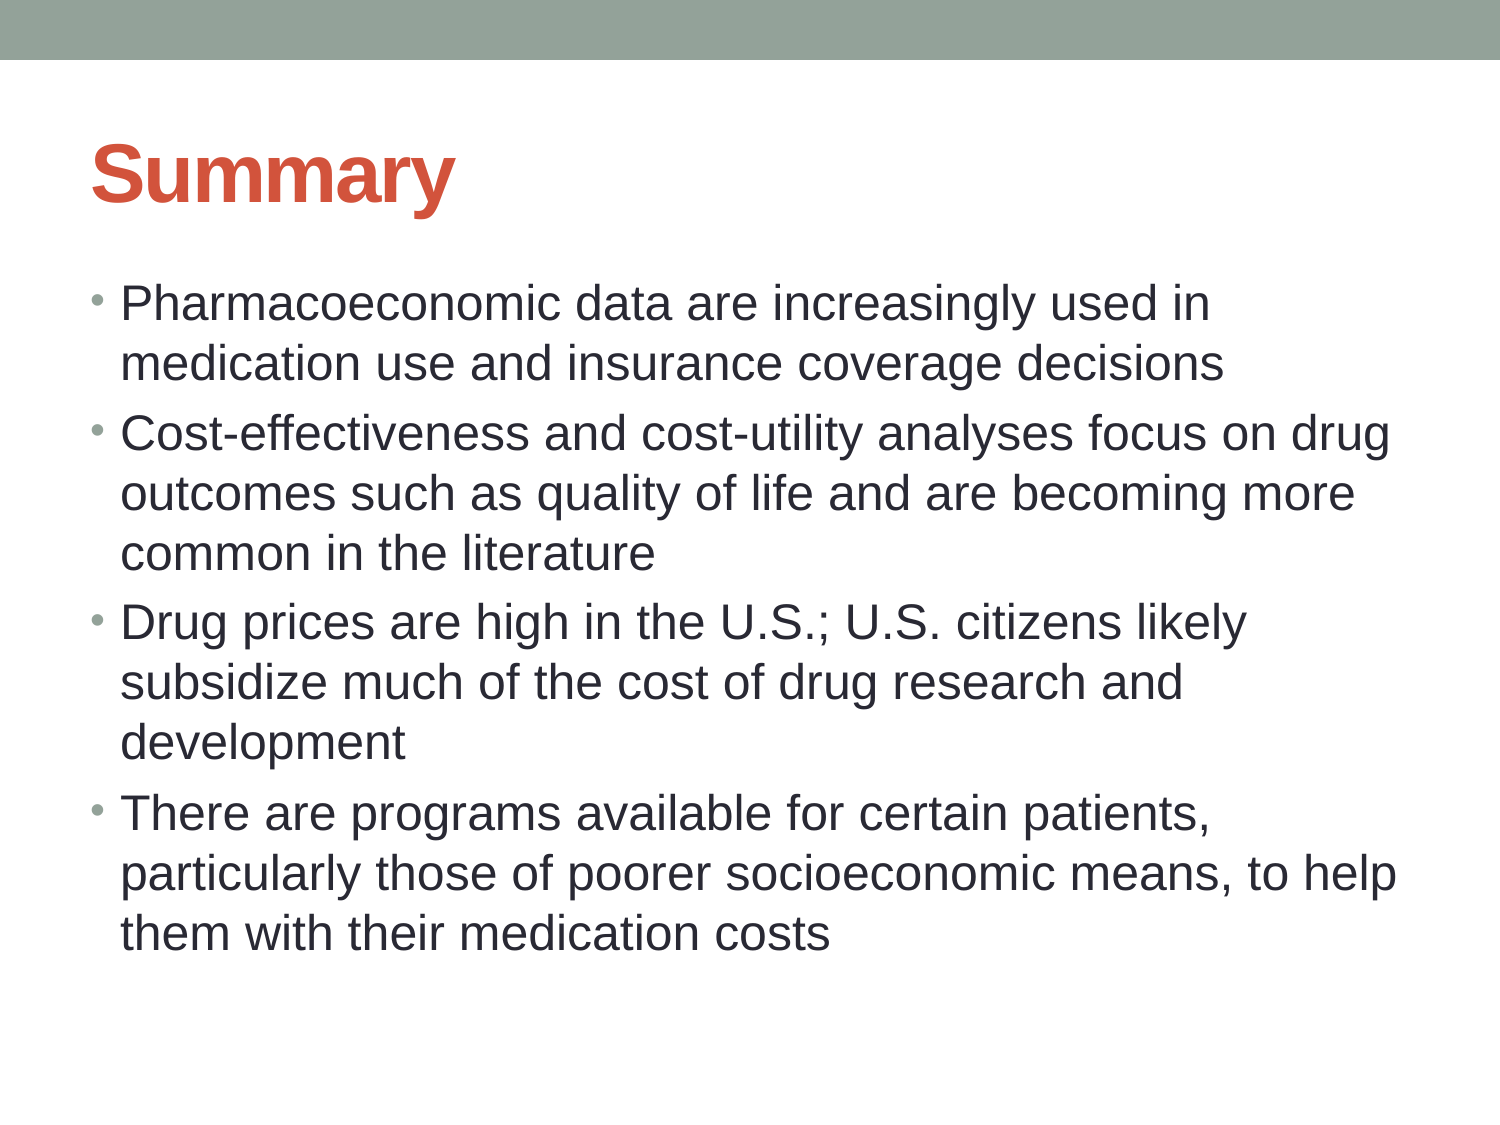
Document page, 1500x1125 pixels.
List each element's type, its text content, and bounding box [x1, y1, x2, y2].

title Summary [75, 87, 1425, 250]
list Pharmacoeconomic data are increasingly used in medication use and insurance coverage decisions Cost-effectiveness and cost-utility analyses focus on drug outcomes such as quality of life and are becoming more common in the literature Drug prices are high in the U.S.; U.S. citizens likely subsidize much of the cost of drug research and development There are programs available for certain patients, particularly those of poorer socioeconomic means, to help them with their medication costs [75, 262, 1425, 1063]
